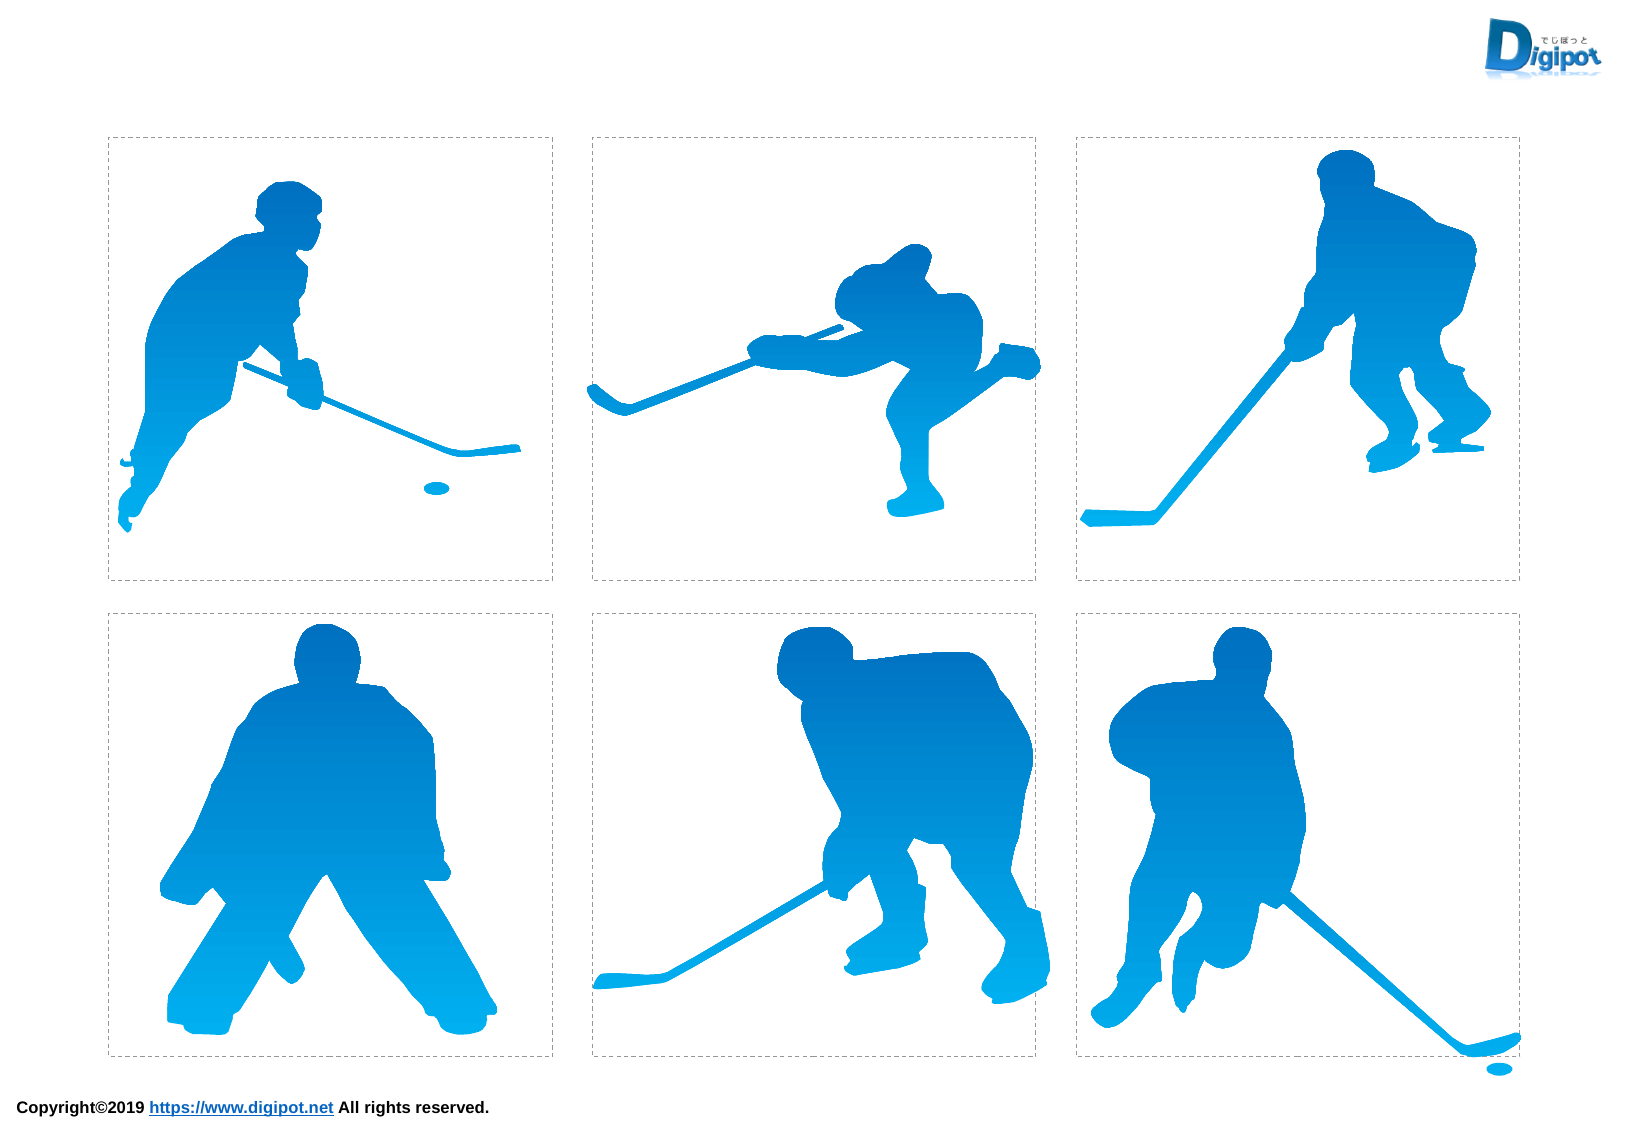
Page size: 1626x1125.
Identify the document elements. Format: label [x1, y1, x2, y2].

text_box [1486, 1062, 1513, 1076]
text_box [1079, 149, 1492, 527]
text_box [159, 623, 498, 1035]
text_box [587, 244, 1041, 518]
text_box [593, 627, 1051, 1005]
picture [1485, 18, 1602, 82]
text_box [1091, 627, 1522, 1058]
text_box [117, 181, 522, 533]
